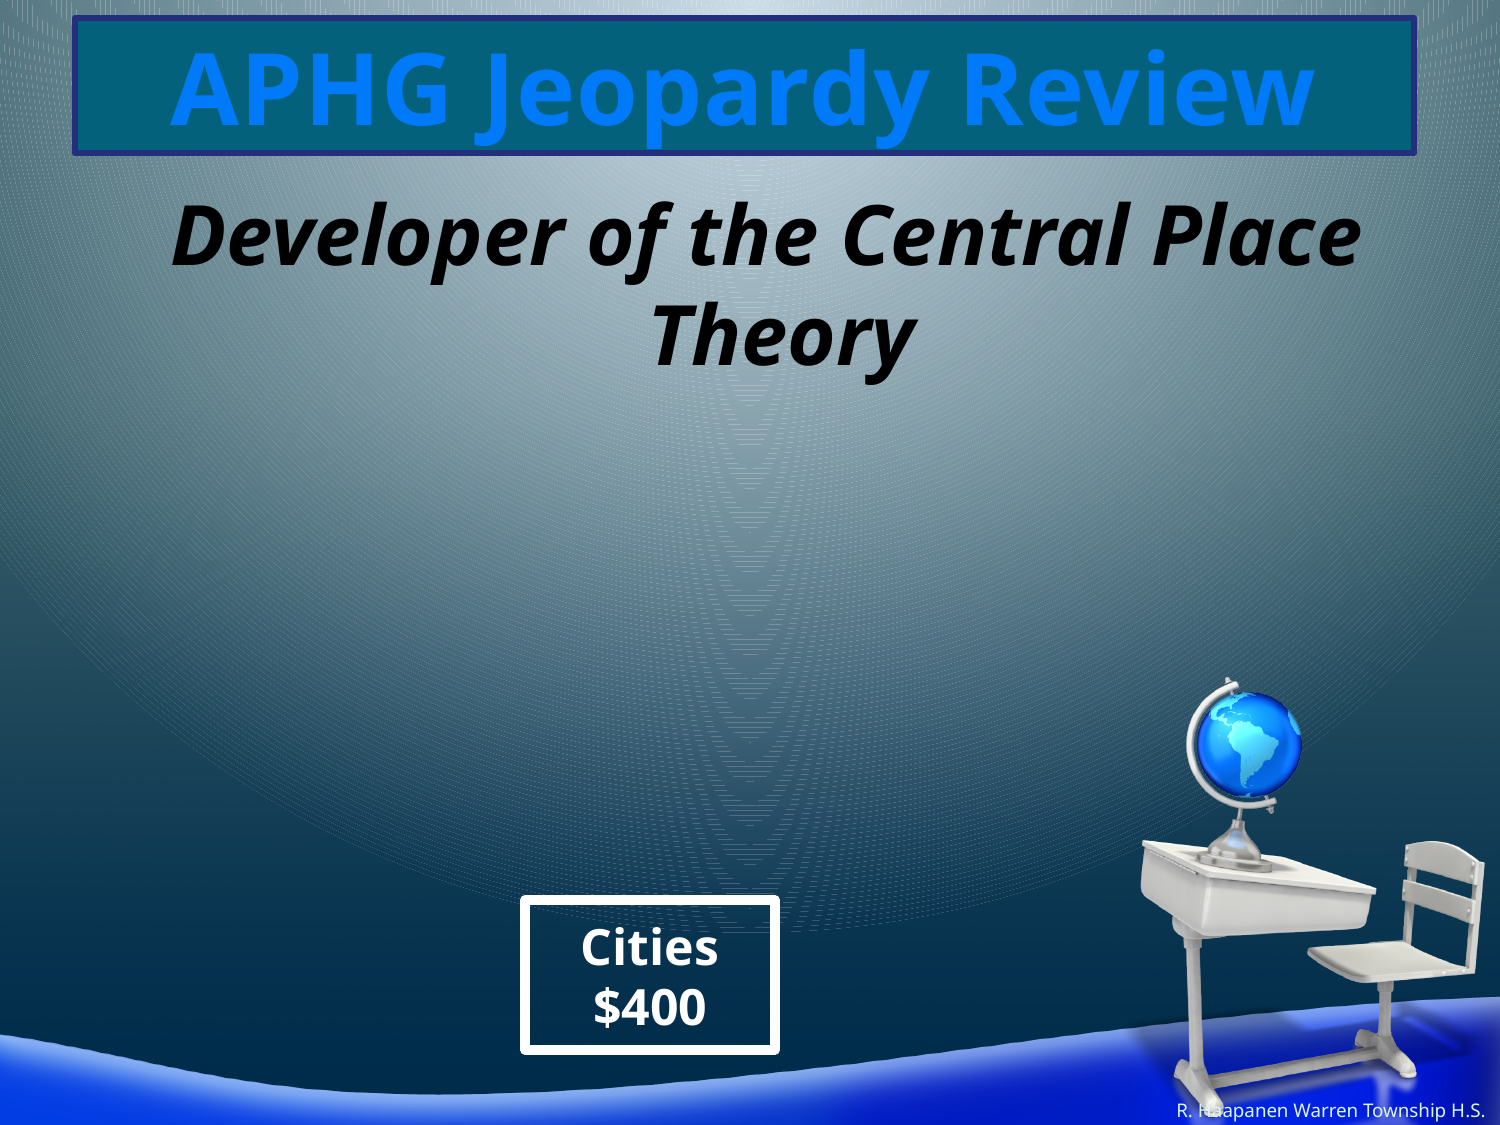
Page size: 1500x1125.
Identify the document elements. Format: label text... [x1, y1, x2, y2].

footer R. Haapanen Warren Township H.S. [1025, 1091, 1500, 1125]
text_box Cities $400 [525, 899, 775, 1050]
list Developer of the Central Place Theory [33, 174, 1500, 825]
picture [0, 0, 1500, 1125]
